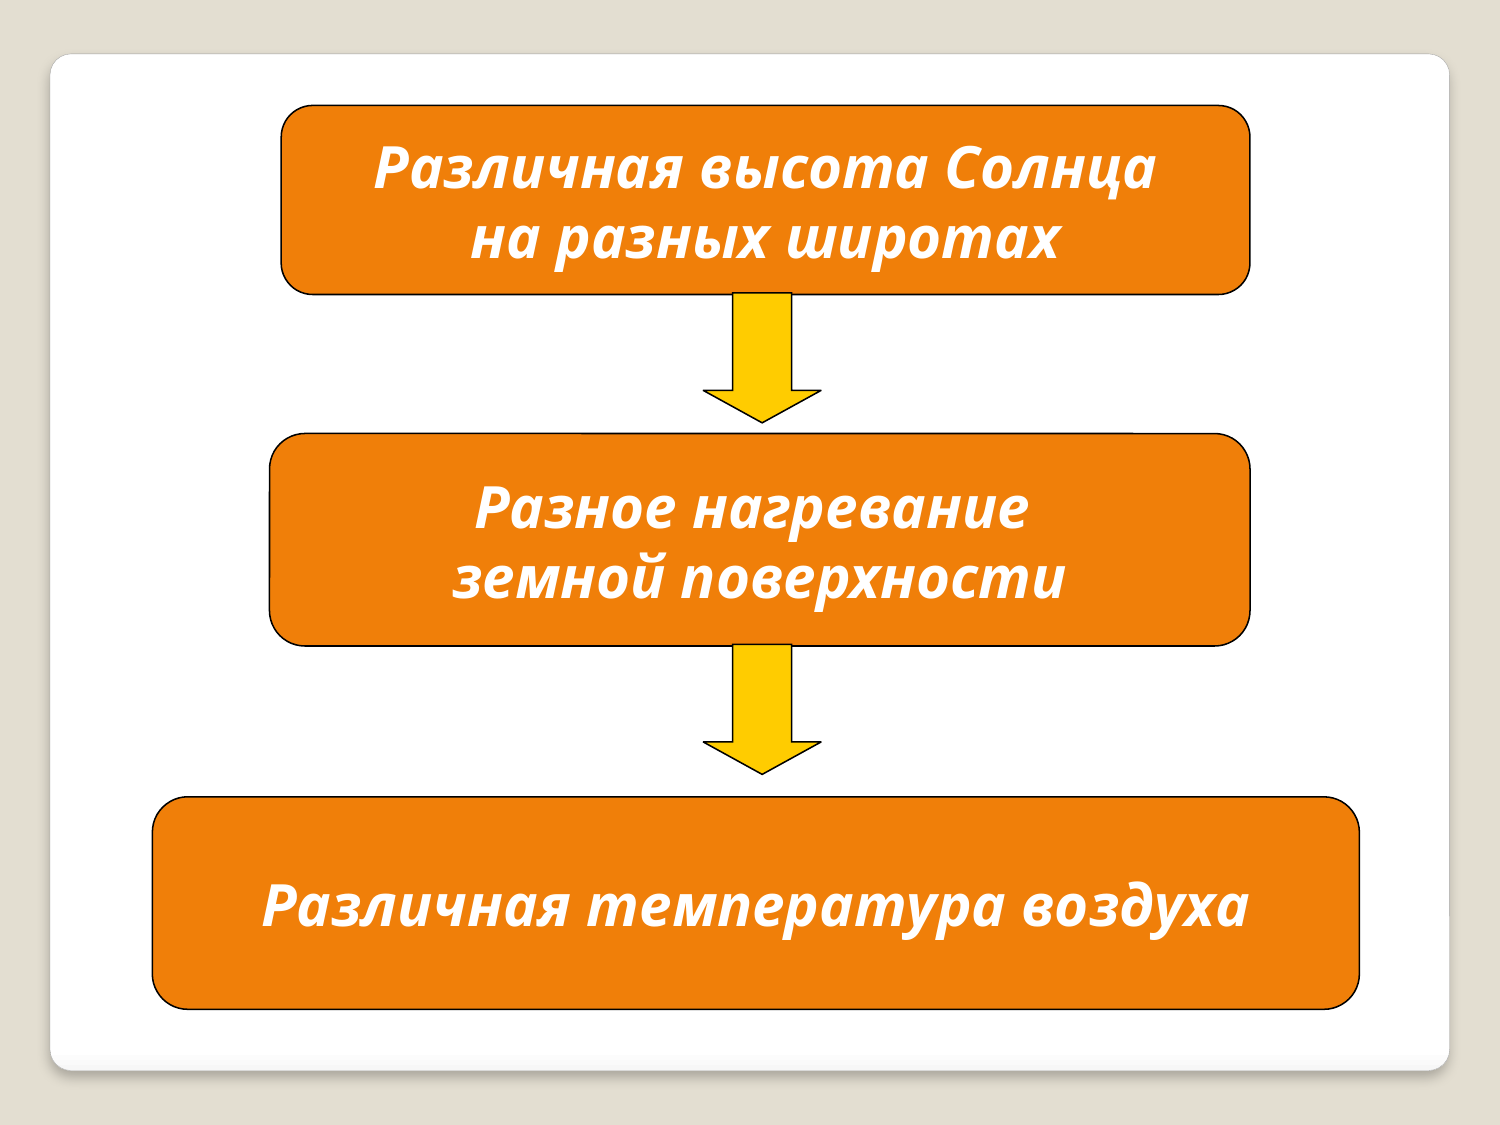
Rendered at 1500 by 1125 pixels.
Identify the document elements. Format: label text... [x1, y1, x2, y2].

text_box Различная температура воздуха [152, 796, 1360, 1010]
text_box [703, 292, 822, 423]
text_box Различная высота Солнца на разных широтах [281, 105, 1250, 295]
text_box [703, 644, 822, 775]
text_box Разное нагревание земной поверхности [269, 433, 1251, 647]
